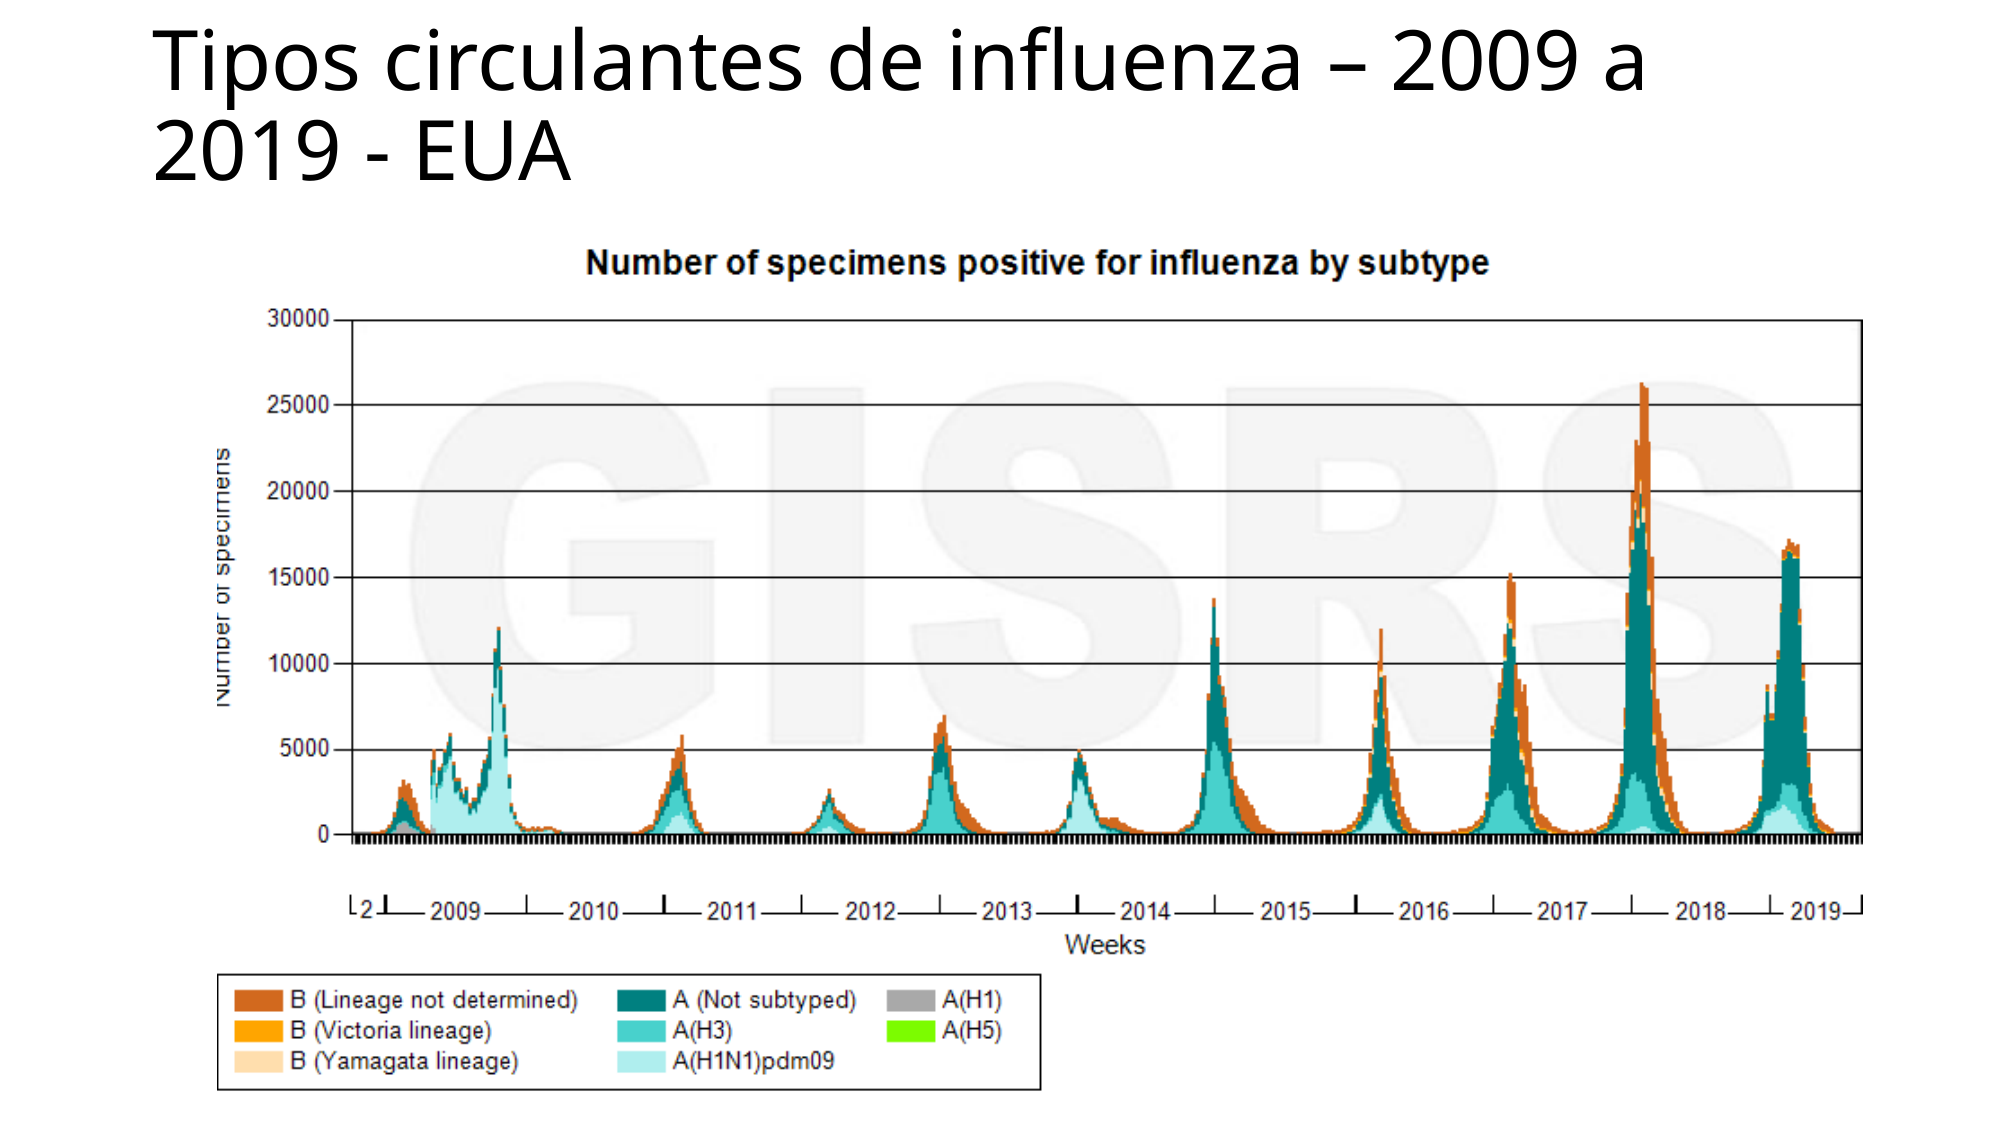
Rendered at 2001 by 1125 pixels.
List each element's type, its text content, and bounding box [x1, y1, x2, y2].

picture [216, 212, 1863, 1100]
title Tipos circulantes de influenza – 2009 a 2019 - EUA [137, 0, 1863, 218]
